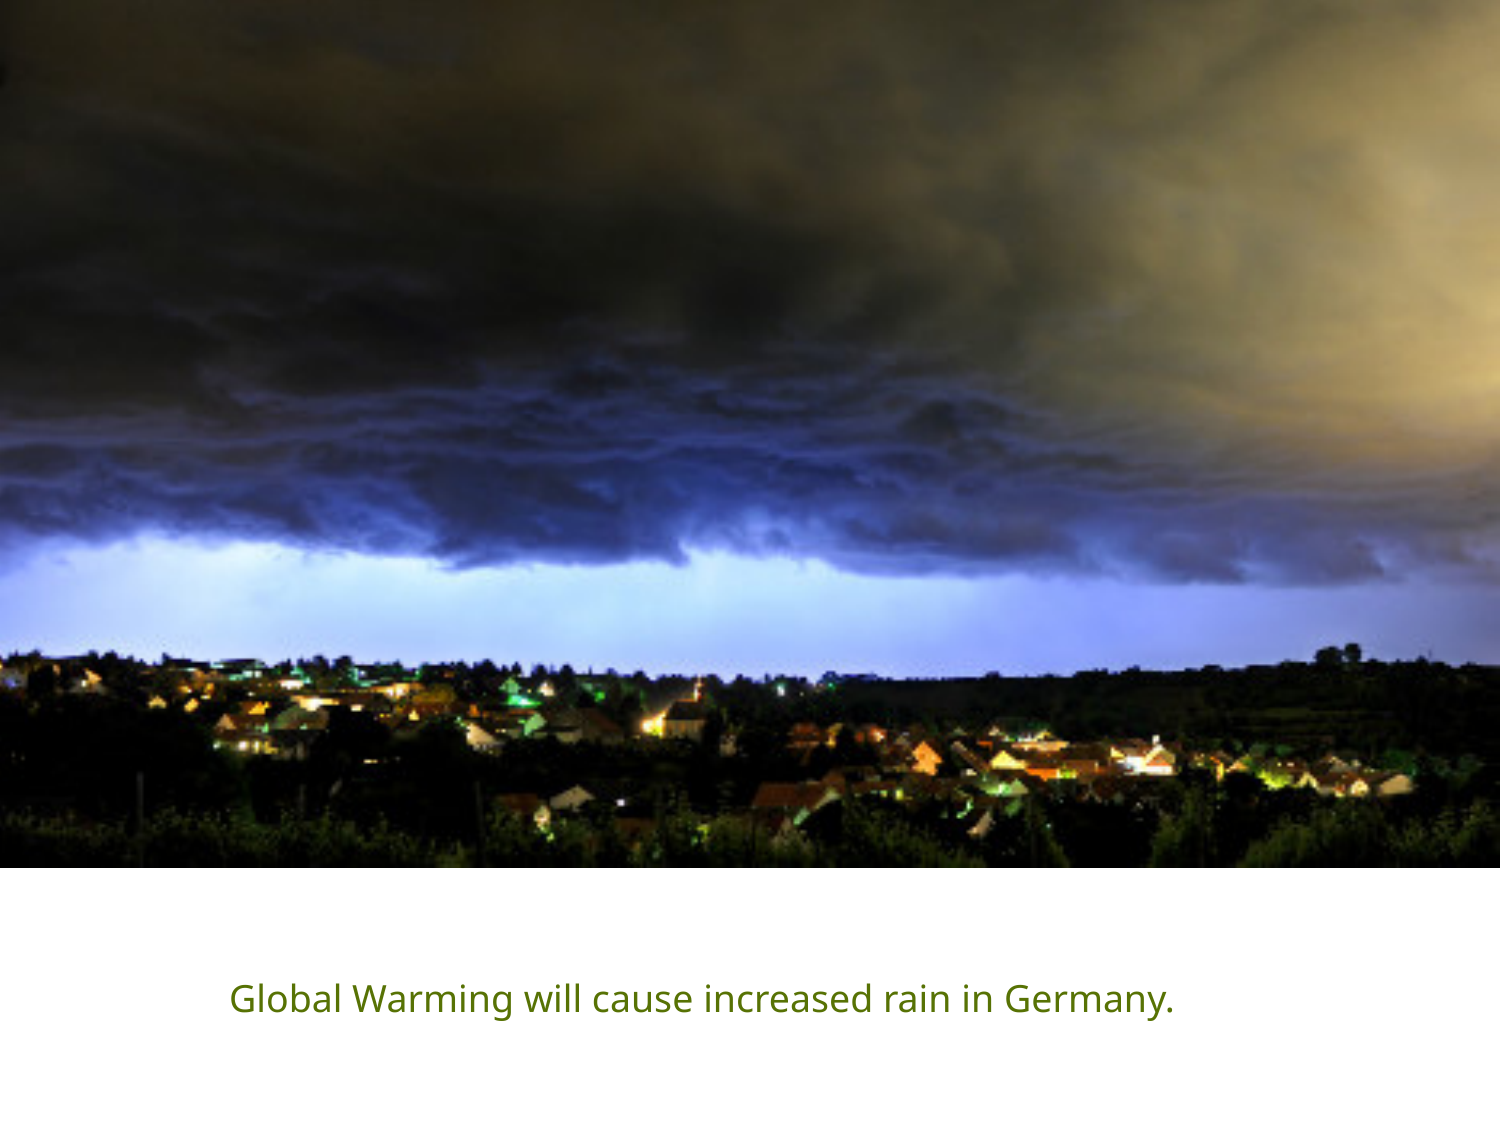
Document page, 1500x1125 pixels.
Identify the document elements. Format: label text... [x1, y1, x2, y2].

picture [0, 0, 1500, 869]
text_box Global Warming will cause increased rain in Germany. [214, 967, 1191, 1028]
